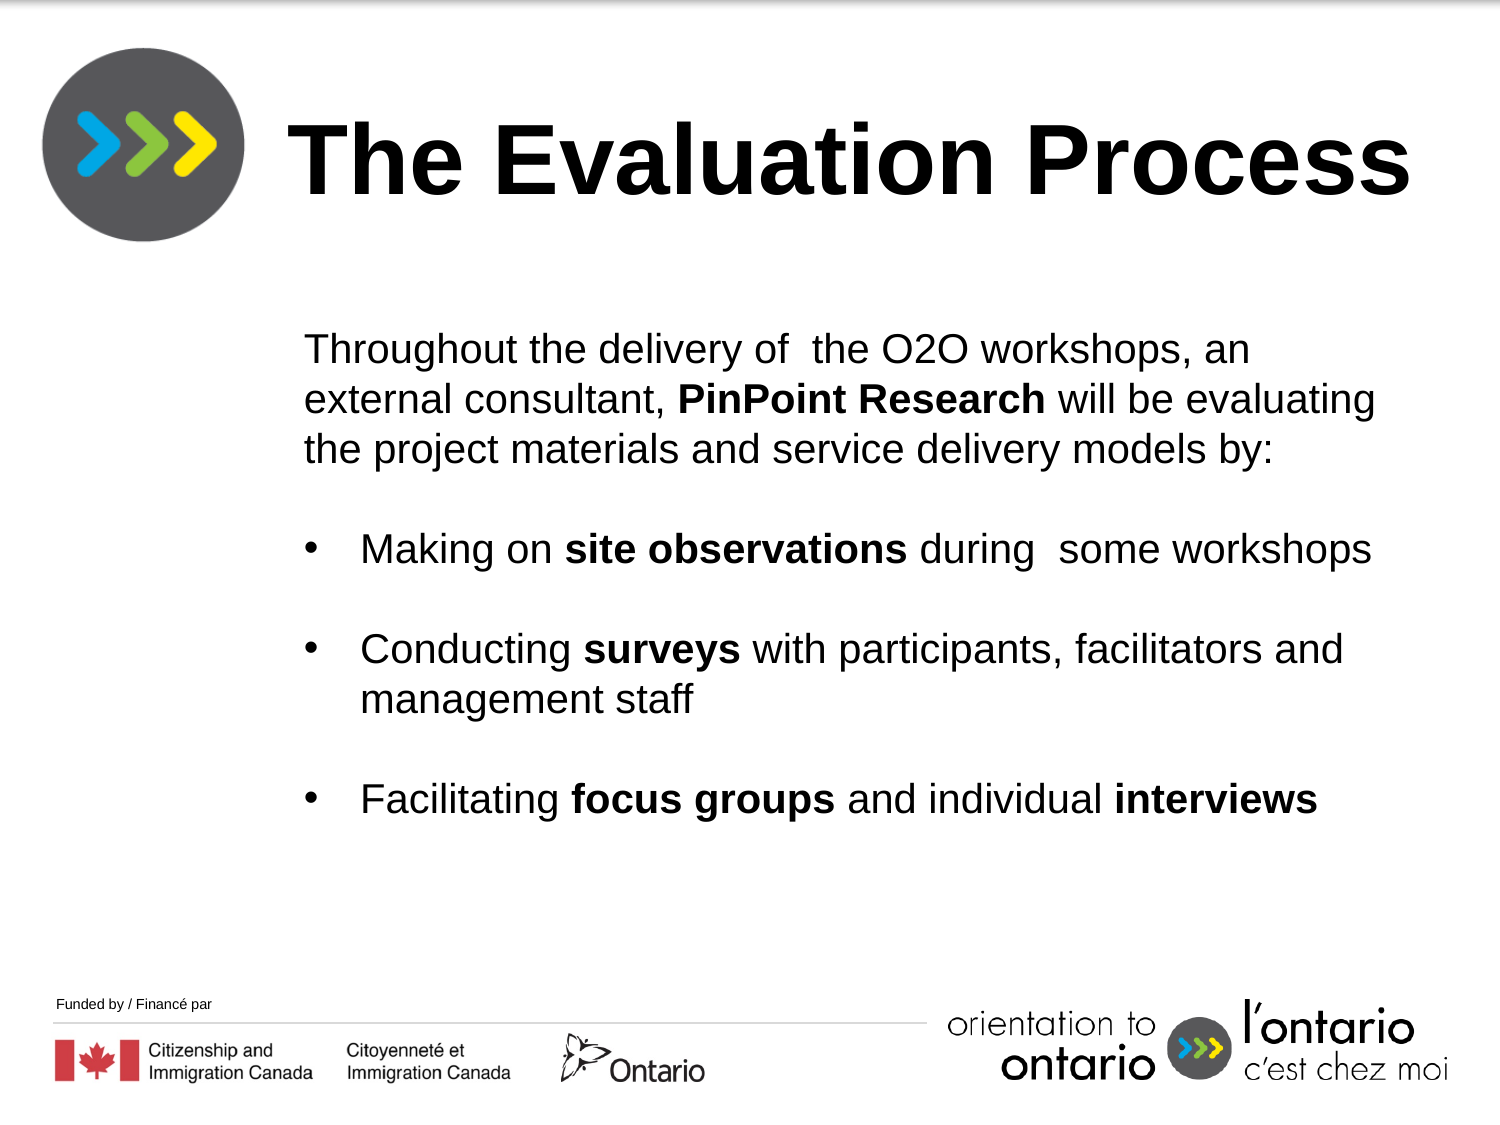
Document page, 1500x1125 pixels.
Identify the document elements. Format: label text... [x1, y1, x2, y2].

picture [51, 1032, 514, 1091]
text_box Throughout the delivery of the O2O workshops, an external consultant, PinPoint Research will be evaluating the project materials and service delivery models by: Making on site observations during some workshops Conducting surveys with participants, facilitators and management staff Facilitating focus groups and individual interviews [289, 314, 1435, 830]
text_box The Evaluation Process [272, 86, 1430, 222]
picture [948, 999, 1447, 1080]
picture [561, 1032, 705, 1083]
picture [29, 30, 262, 256]
